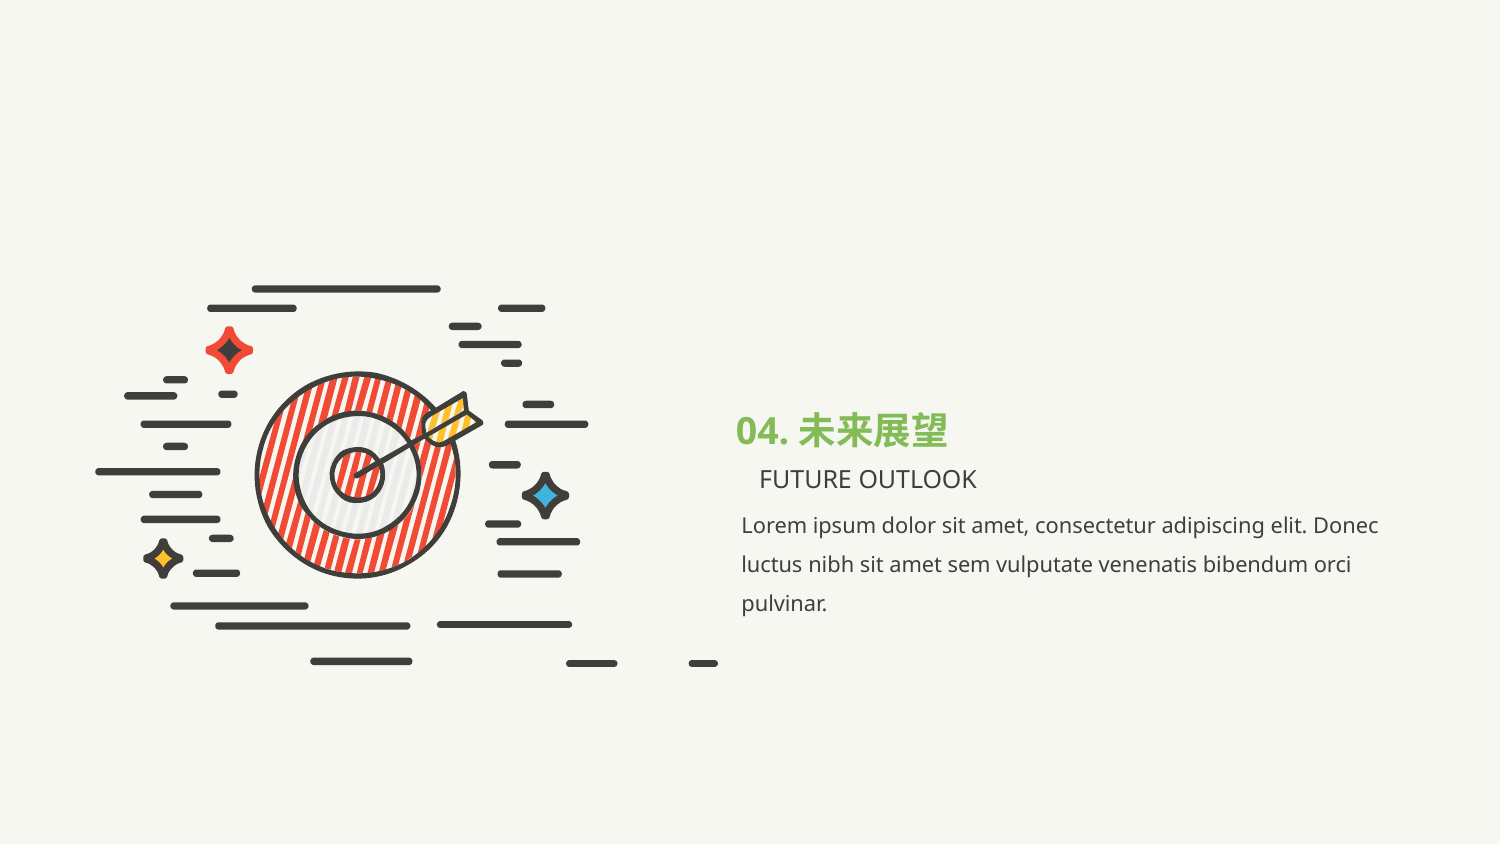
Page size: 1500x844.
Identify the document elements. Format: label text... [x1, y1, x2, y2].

text_box 04.未来展望 [721, 399, 964, 460]
text_box [140, 420, 232, 428]
text_box [251, 285, 441, 293]
text_box [448, 322, 482, 331]
text_box [156, 551, 171, 566]
text_box [205, 326, 254, 375]
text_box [251, 368, 484, 582]
text_box [192, 569, 241, 577]
text_box [498, 304, 546, 312]
text_box [218, 339, 240, 361]
text_box [95, 468, 221, 476]
text_box [501, 359, 523, 367]
text_box FUTURE OUTLOOK [744, 456, 993, 502]
text_box [218, 390, 238, 398]
text_box [497, 570, 562, 578]
text_box [488, 461, 521, 469]
text_box [163, 376, 188, 384]
text_box [124, 392, 178, 400]
text_box Lorem ipsum dolor sit amet, consectetur adipiscing elit. Donec luctus nibh sit amet sem vulputate venenatis bibendum orci pulvinar. [726, 490, 1400, 624]
text_box [521, 471, 570, 520]
text_box [522, 400, 555, 409]
text_box [143, 538, 184, 579]
text_box [207, 304, 297, 312]
text_box [149, 490, 203, 499]
text_box [534, 484, 557, 507]
text_box [215, 622, 411, 630]
text_box [485, 520, 522, 528]
text_box [163, 442, 188, 451]
text_box [140, 515, 221, 524]
text_box [504, 420, 589, 428]
text_box [496, 538, 581, 546]
text_box [458, 340, 522, 349]
text_box [310, 657, 413, 666]
text_box [170, 602, 309, 610]
text_box [208, 534, 234, 543]
